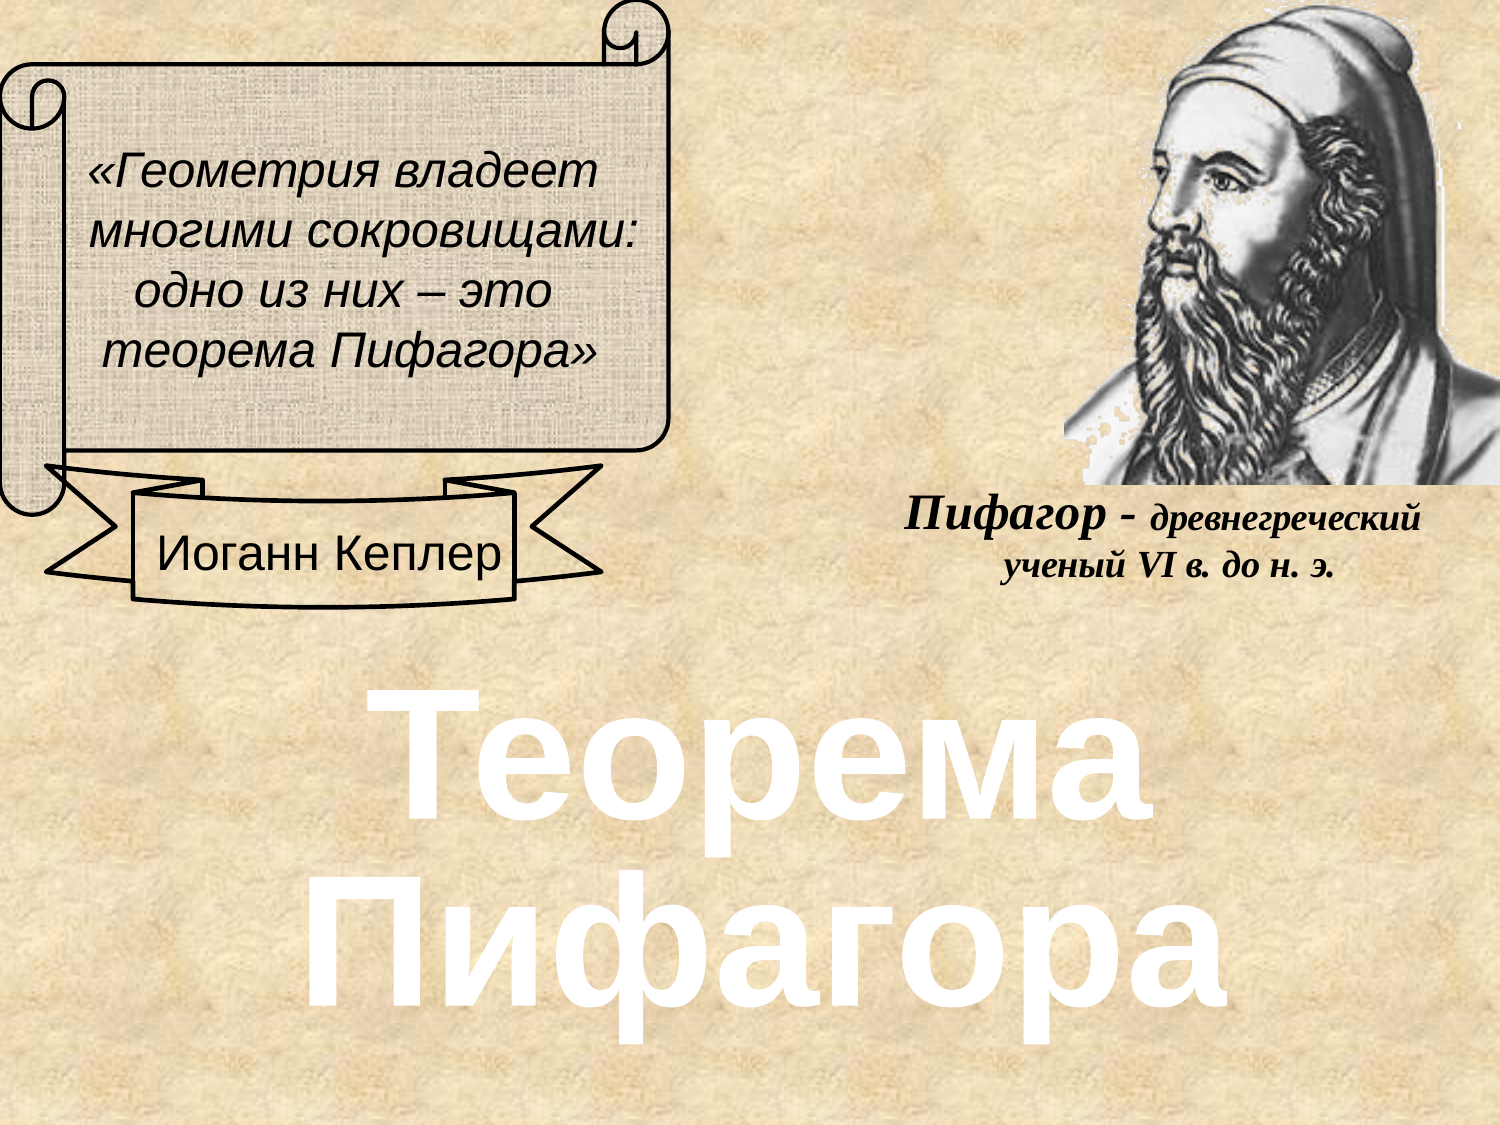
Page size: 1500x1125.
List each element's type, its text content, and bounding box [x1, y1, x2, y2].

picture [0, 0, 627, 88]
picture [0, 0, 1500, 1125]
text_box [45, 465, 602, 608]
text_box «Геометрия владеет многими сокровищами: одно из них – это теорема Пифагора» [0, 0, 669, 515]
